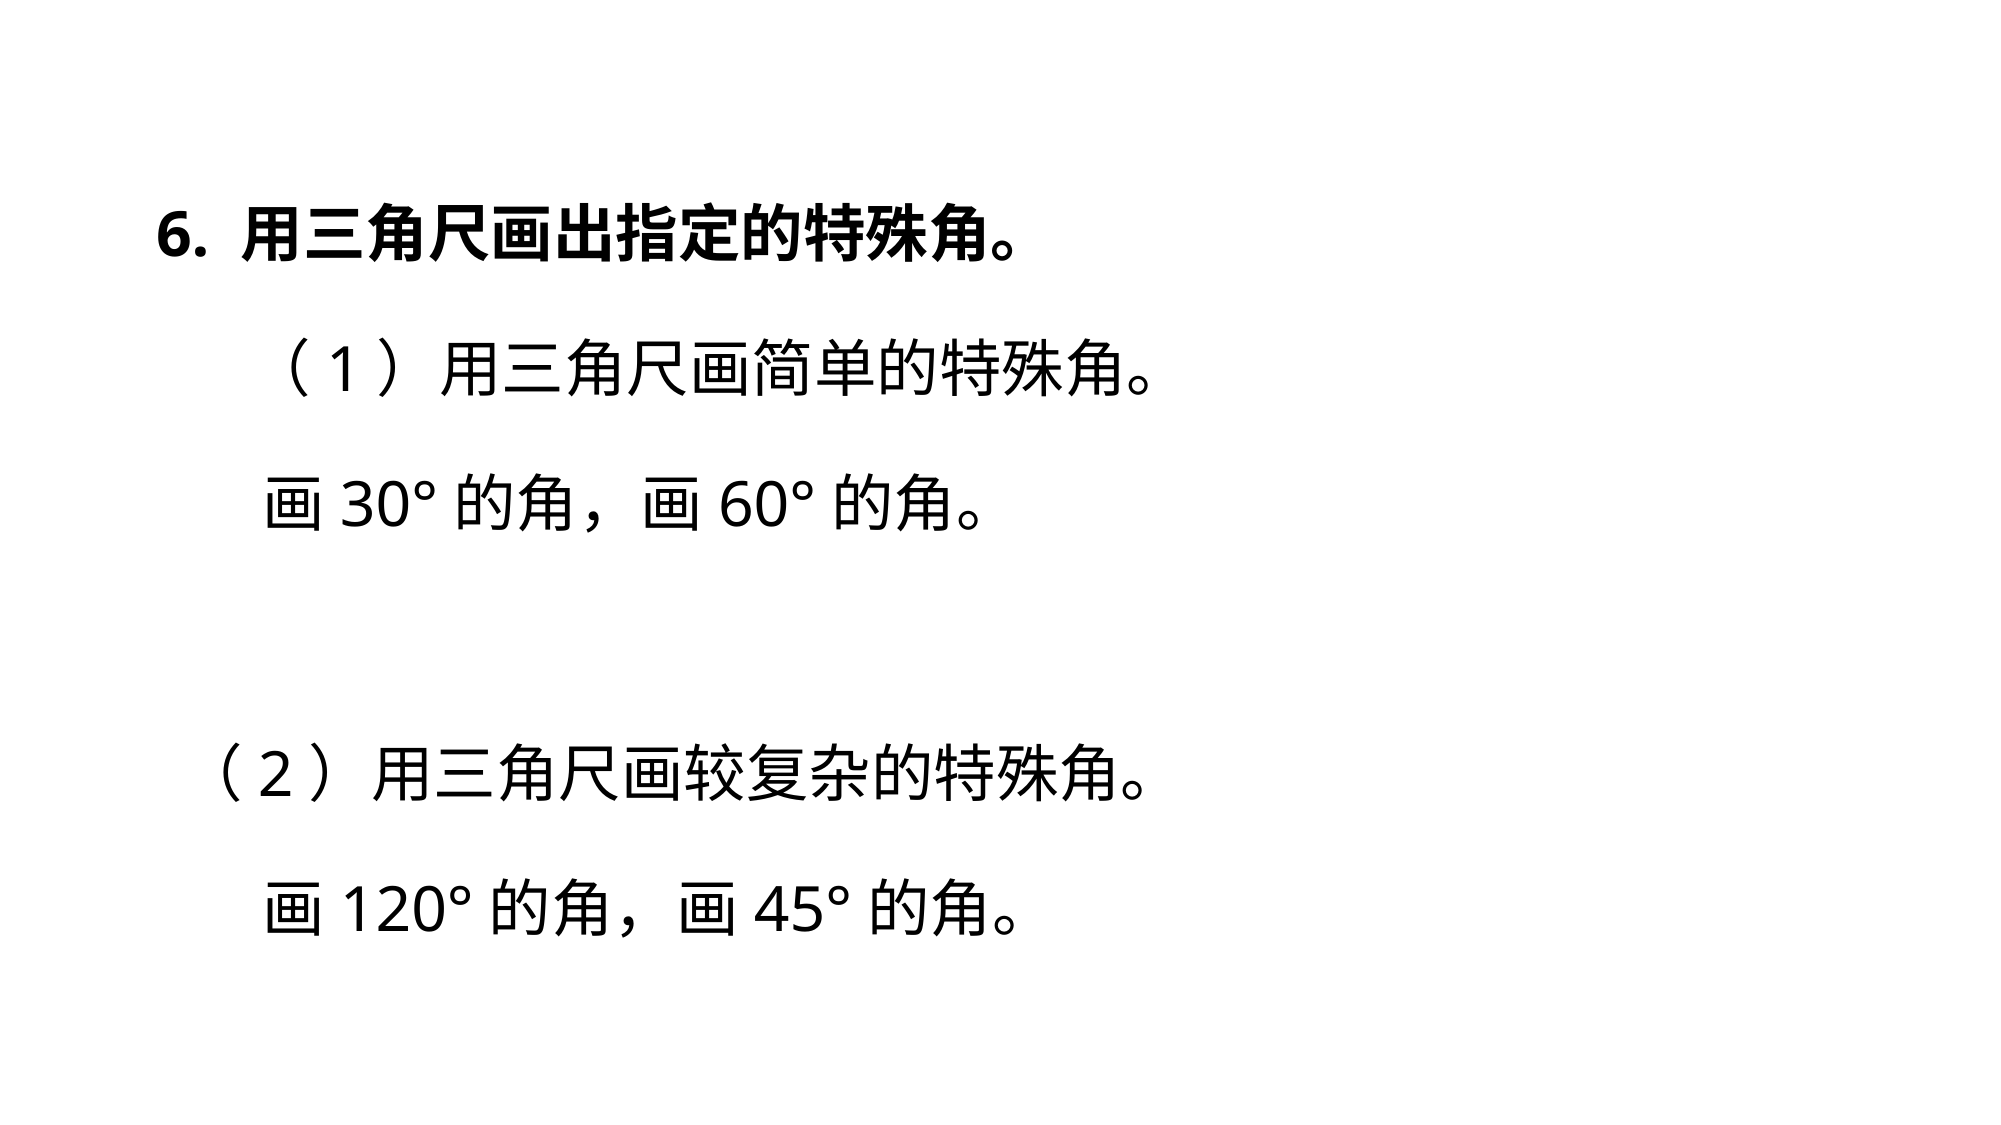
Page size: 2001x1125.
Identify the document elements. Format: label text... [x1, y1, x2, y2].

text_box 6. 用三角尺画出指定的特殊角。 （1）用三角尺画简单的特殊角。 画30°的角，画60°的角。 （2）用三角尺画较复杂的特殊角。 画120°的角，画45°的角。 [108, 127, 1658, 952]
